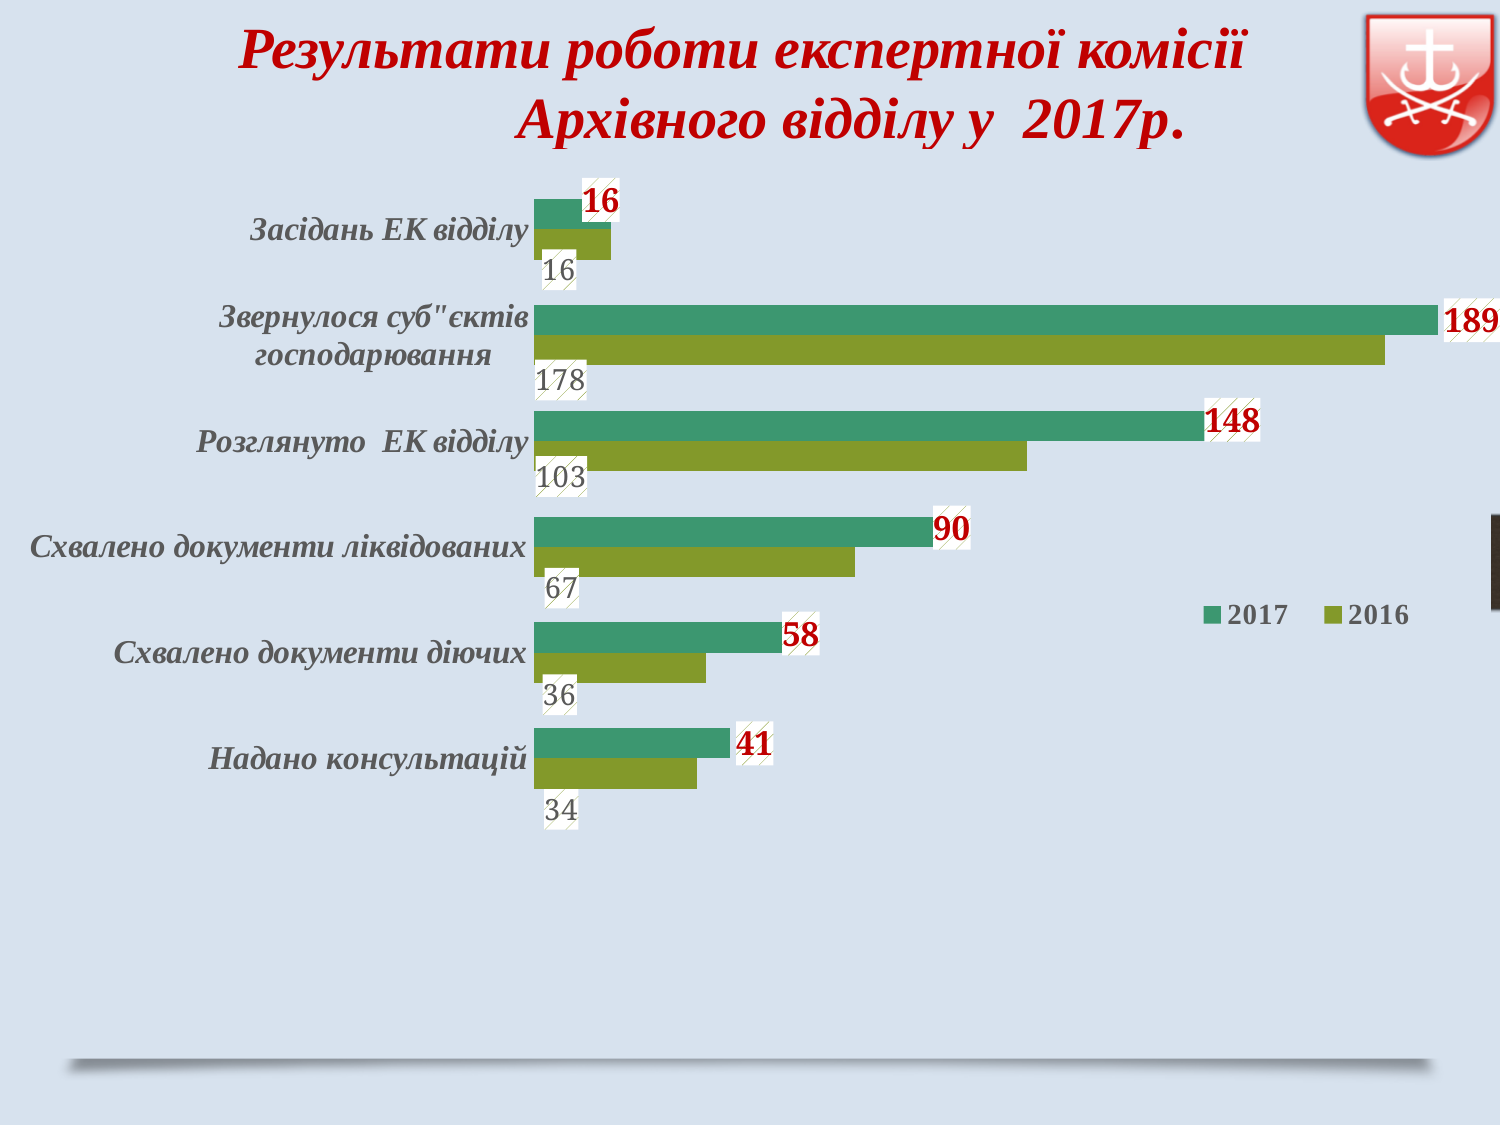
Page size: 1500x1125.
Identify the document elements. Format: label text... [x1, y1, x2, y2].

title Результати роботи експертної комісії Архівного відділу у 2017р. [0, 0, 1500, 148]
picture [0, 1059, 1500, 1125]
picture [1358, 8, 1500, 162]
chart [0, 148, 1500, 1059]
